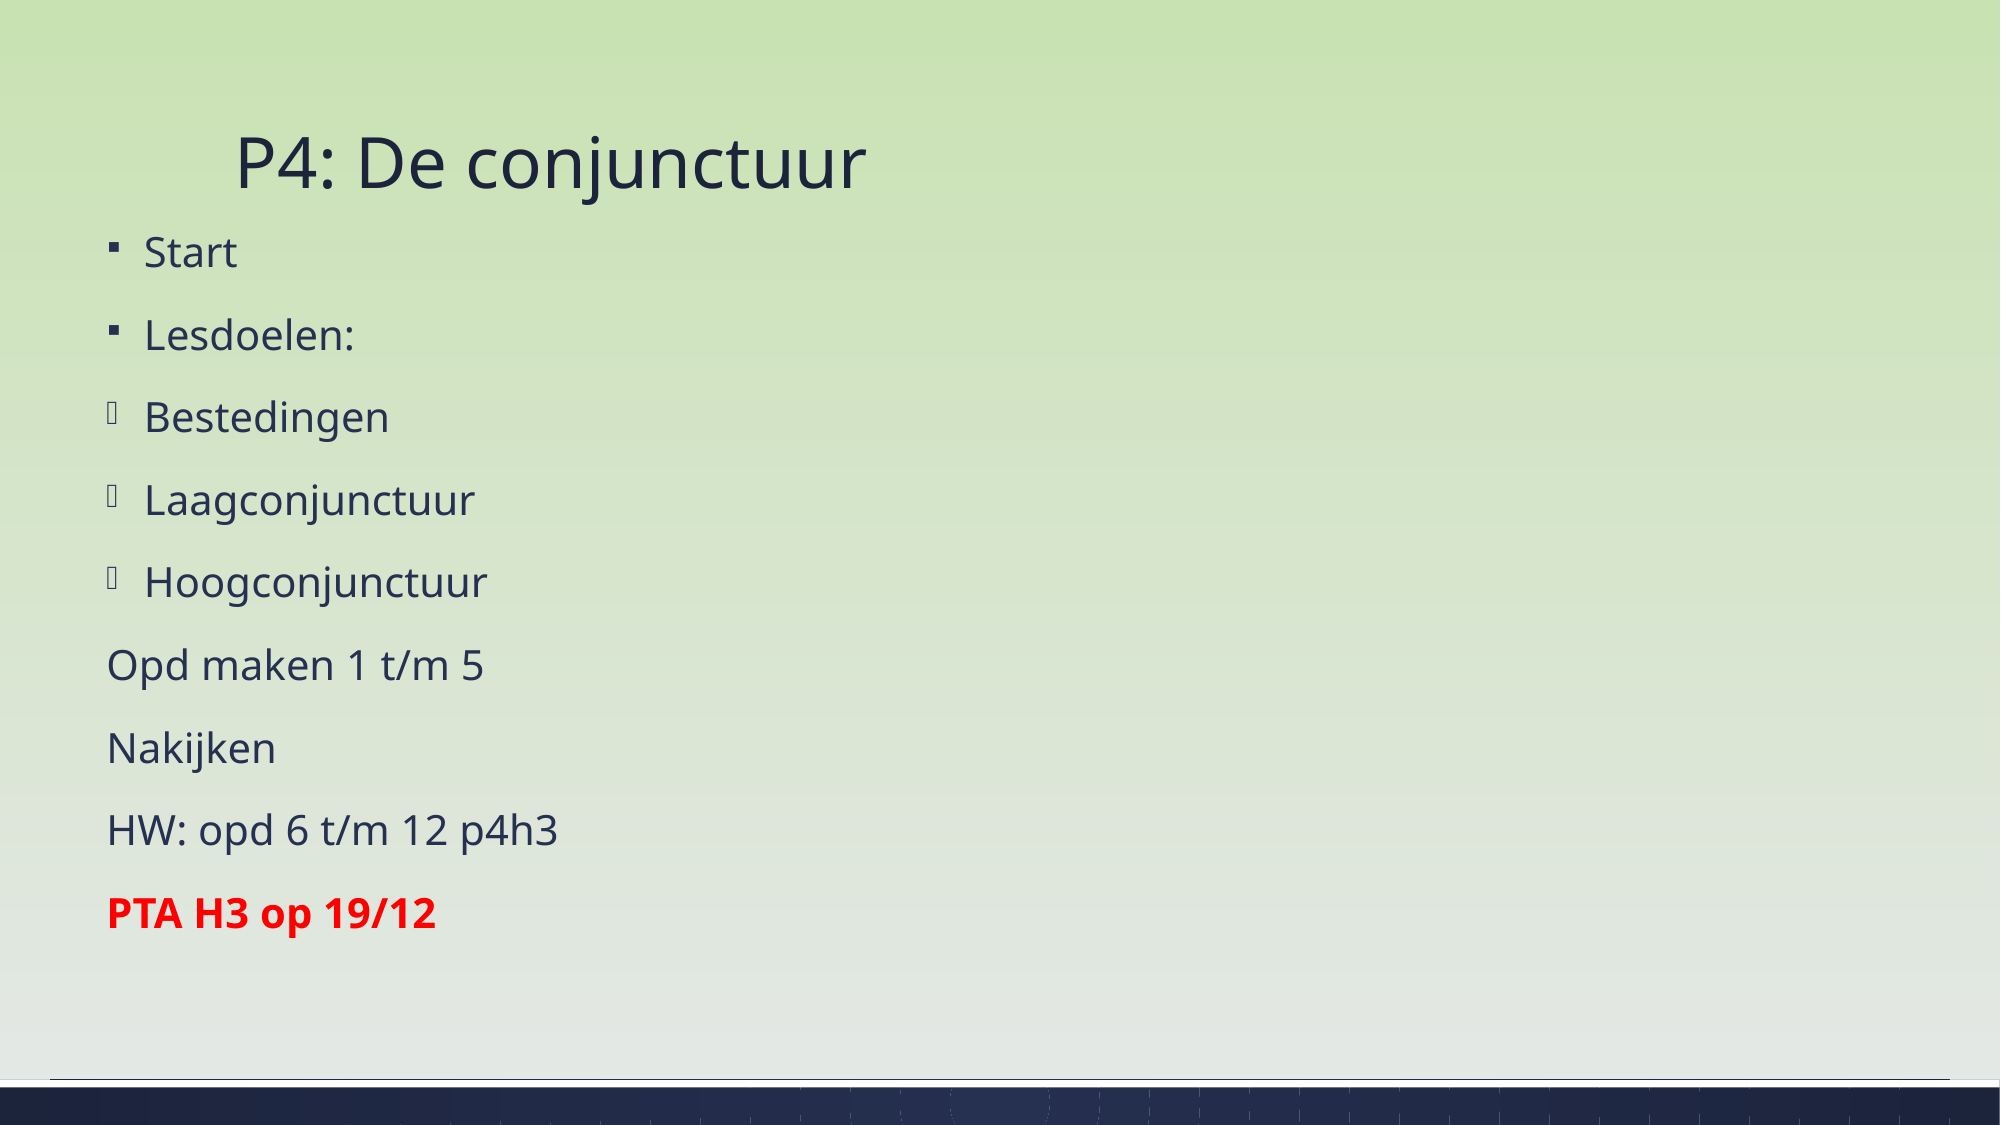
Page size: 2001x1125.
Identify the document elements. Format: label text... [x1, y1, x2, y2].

title P4: De conjunctuur [219, 76, 1780, 212]
list Start Lesdoelen: Bestedingen Laagconjunctuur Hoogconjunctuur Opd maken 1 t/m 5 Nakijken HW: opd 6 t/m 12 p4h3 PTA H3 op 19/12 [83, 224, 1780, 1042]
